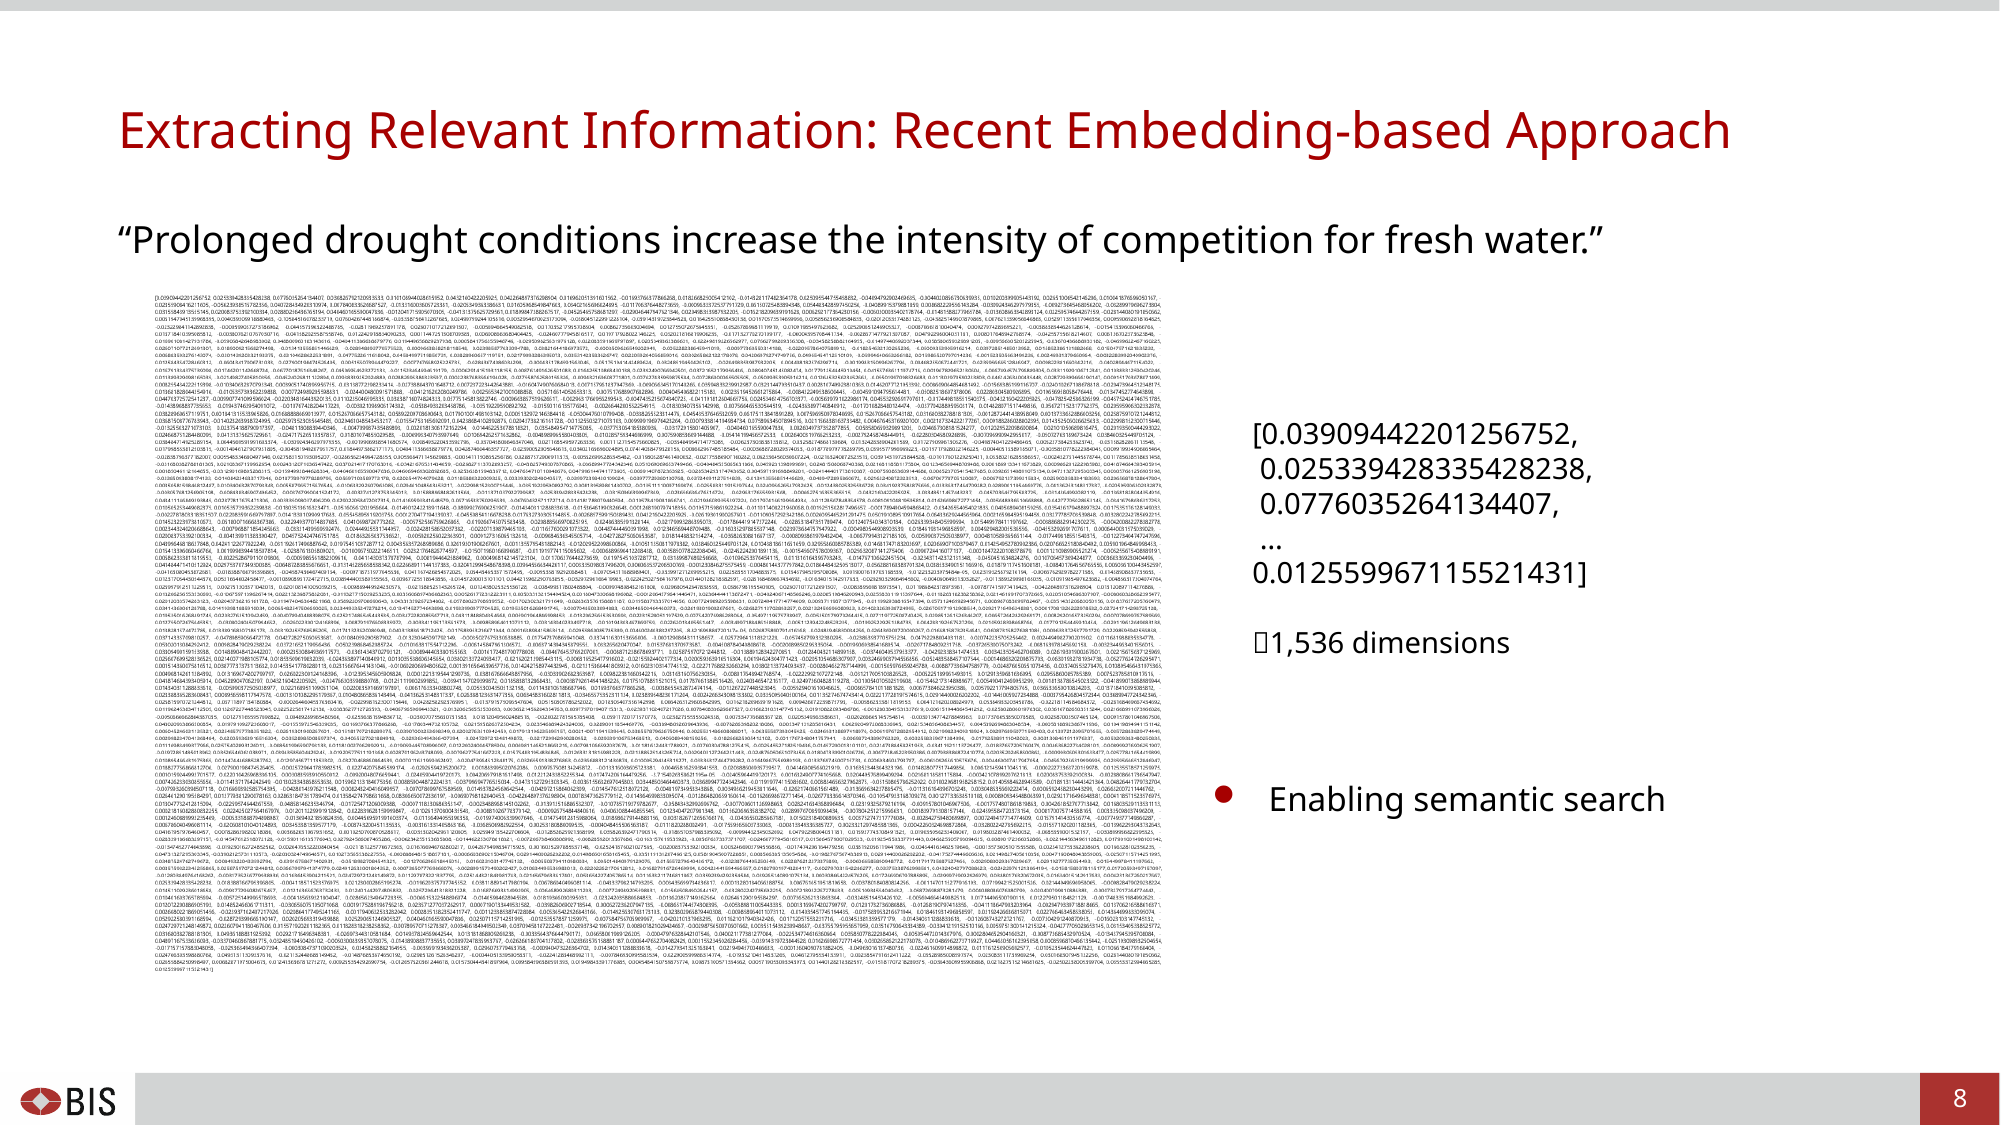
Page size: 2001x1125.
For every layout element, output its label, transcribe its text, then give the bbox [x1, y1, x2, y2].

text_box [0.03909442201256752, 0.025339428335428238, 0.0776035264134407, … 0.012559967115521431] 1,536 dimensions [1237, 407, 1639, 668]
picture [149, 287, 1168, 976]
text_box Enabling semantic search [1212, 774, 1713, 838]
title Extracting Relevant Information: Recent Embedding-based Approach [118, 98, 1863, 175]
slide_number 8 [1921, 1074, 2000, 1125]
list “Prolonged drought conditions increase the intensity of competition for fresh water.” [118, 211, 1867, 275]
